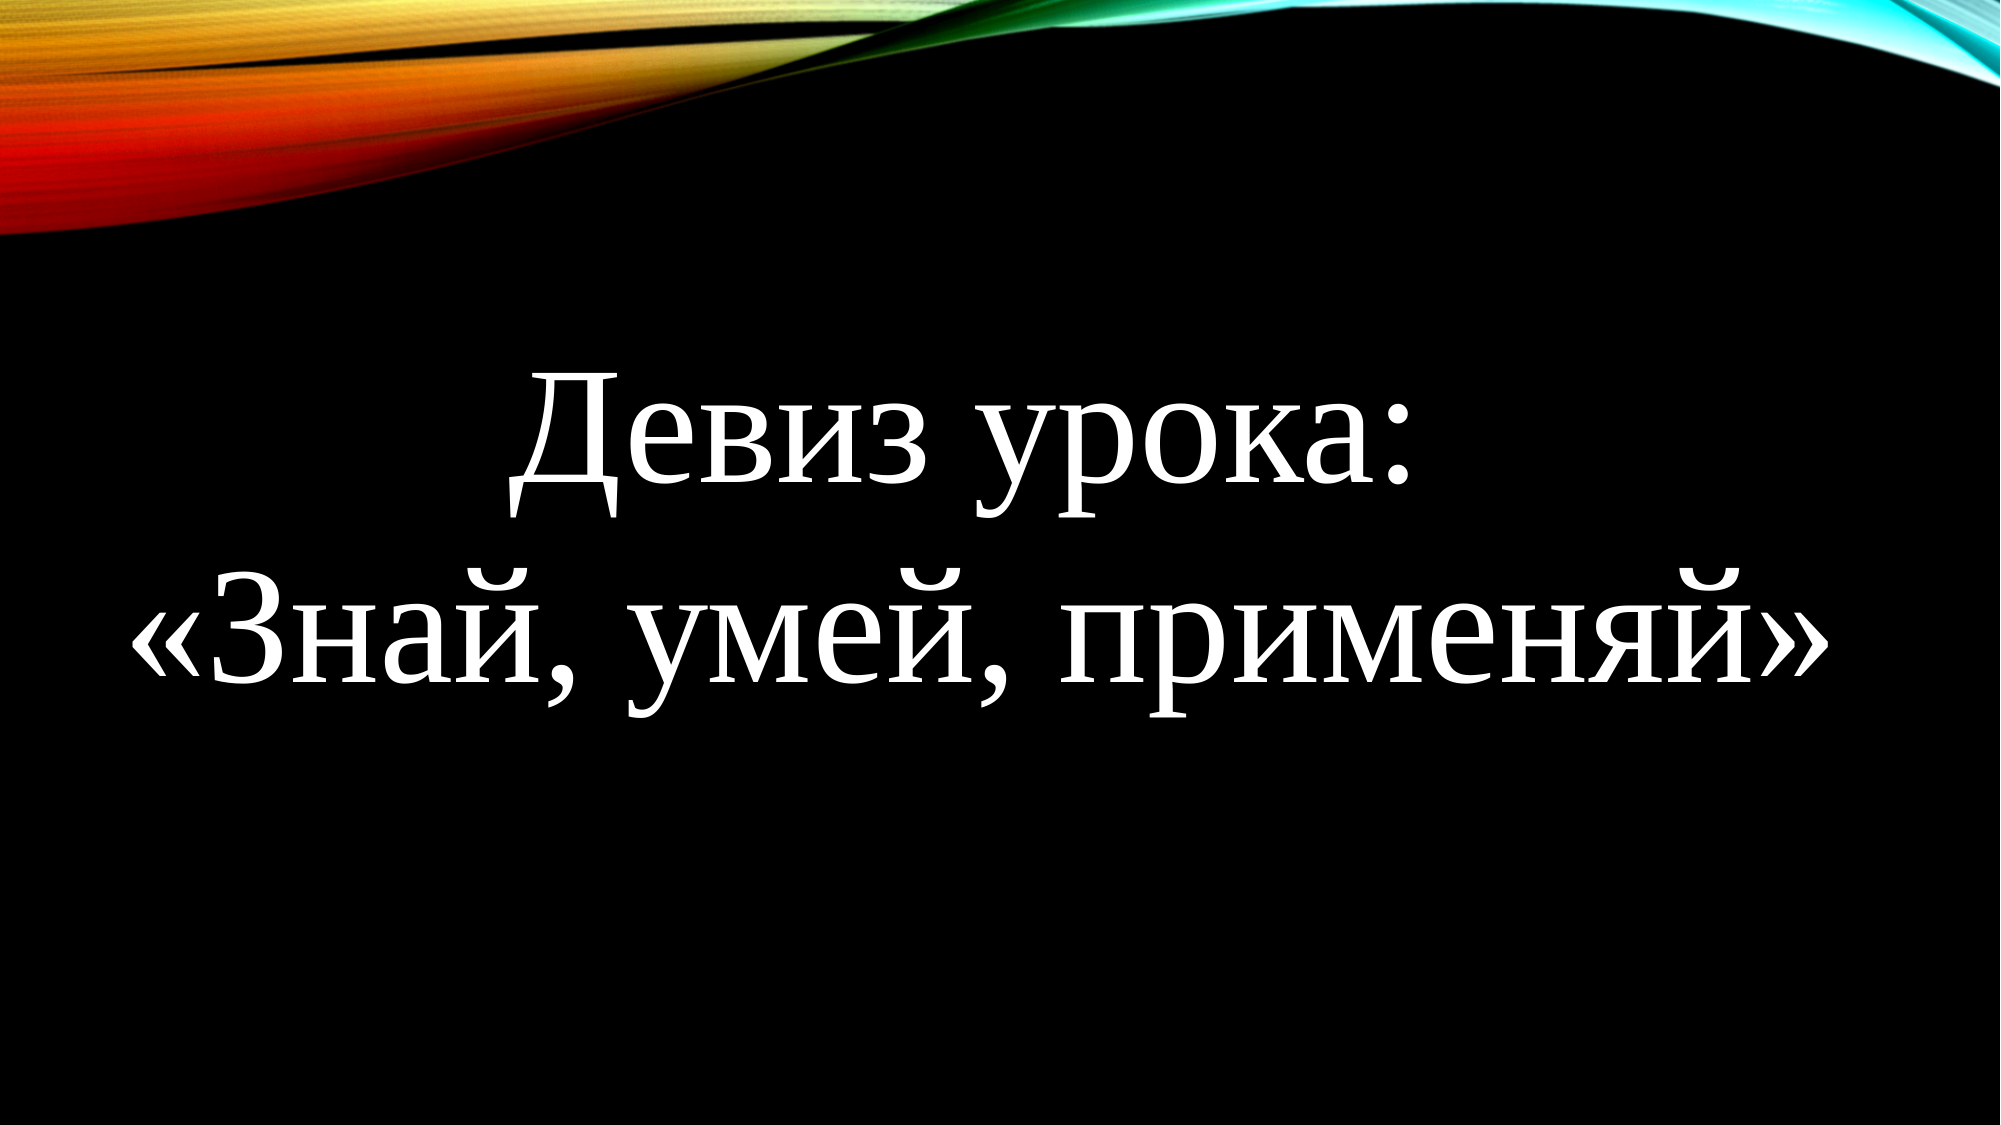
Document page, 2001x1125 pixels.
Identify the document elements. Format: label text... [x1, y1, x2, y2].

text_box Девиз урока: «Знай, умей, применяй» [25, 158, 1976, 724]
picture [0, 0, 2000, 237]
